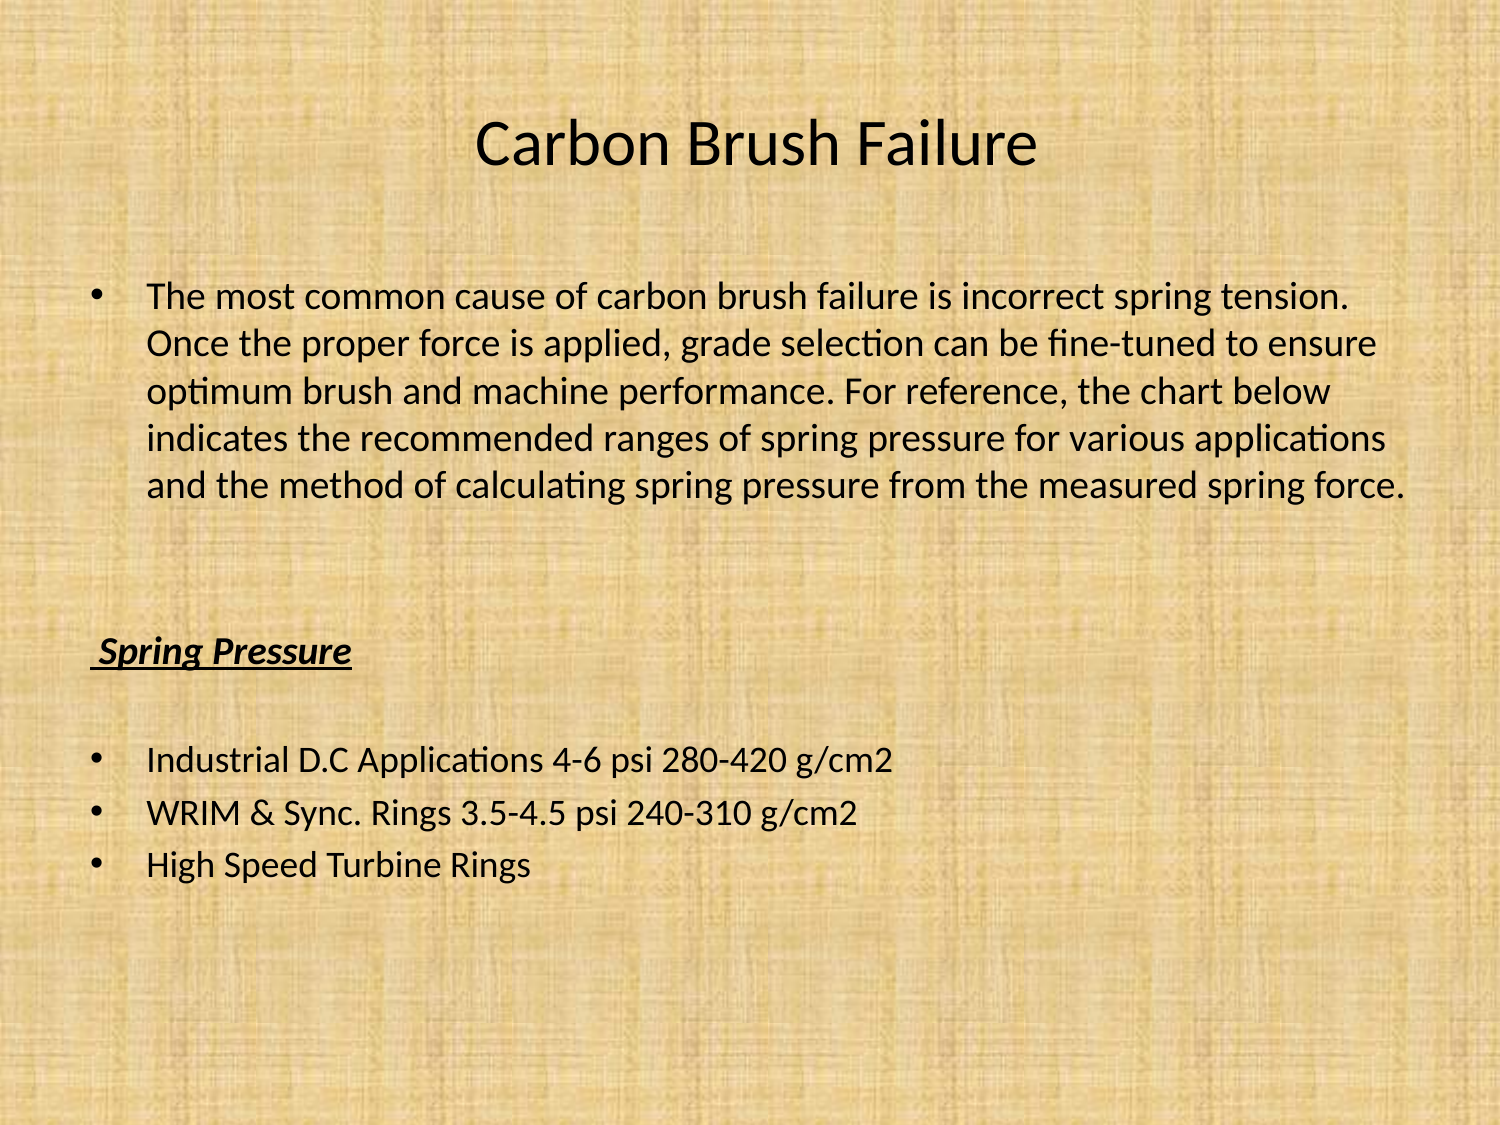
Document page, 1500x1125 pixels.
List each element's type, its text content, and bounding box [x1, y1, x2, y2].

picture [0, 0, 1500, 1125]
list The most common cause of carbon brush failure is incorrect spring tension. Once the proper force is applied, grade selection can be fine-tuned to ensure optimum brush and machine performance. For reference, the chart below indicates the recommended ranges of spring pressure for various applications and the method of calculating spring pressure from the measured spring force. Spring Pressure Industrial D.C Applications 4-6 psi 280-420 g/cm2 WRIM & Sync. Rings 3.5-4.5 psi 240-310 g/cm2 High Speed Turbine Rings [75, 262, 1425, 1005]
title Carbon Brush Failure [75, 45, 1425, 233]
